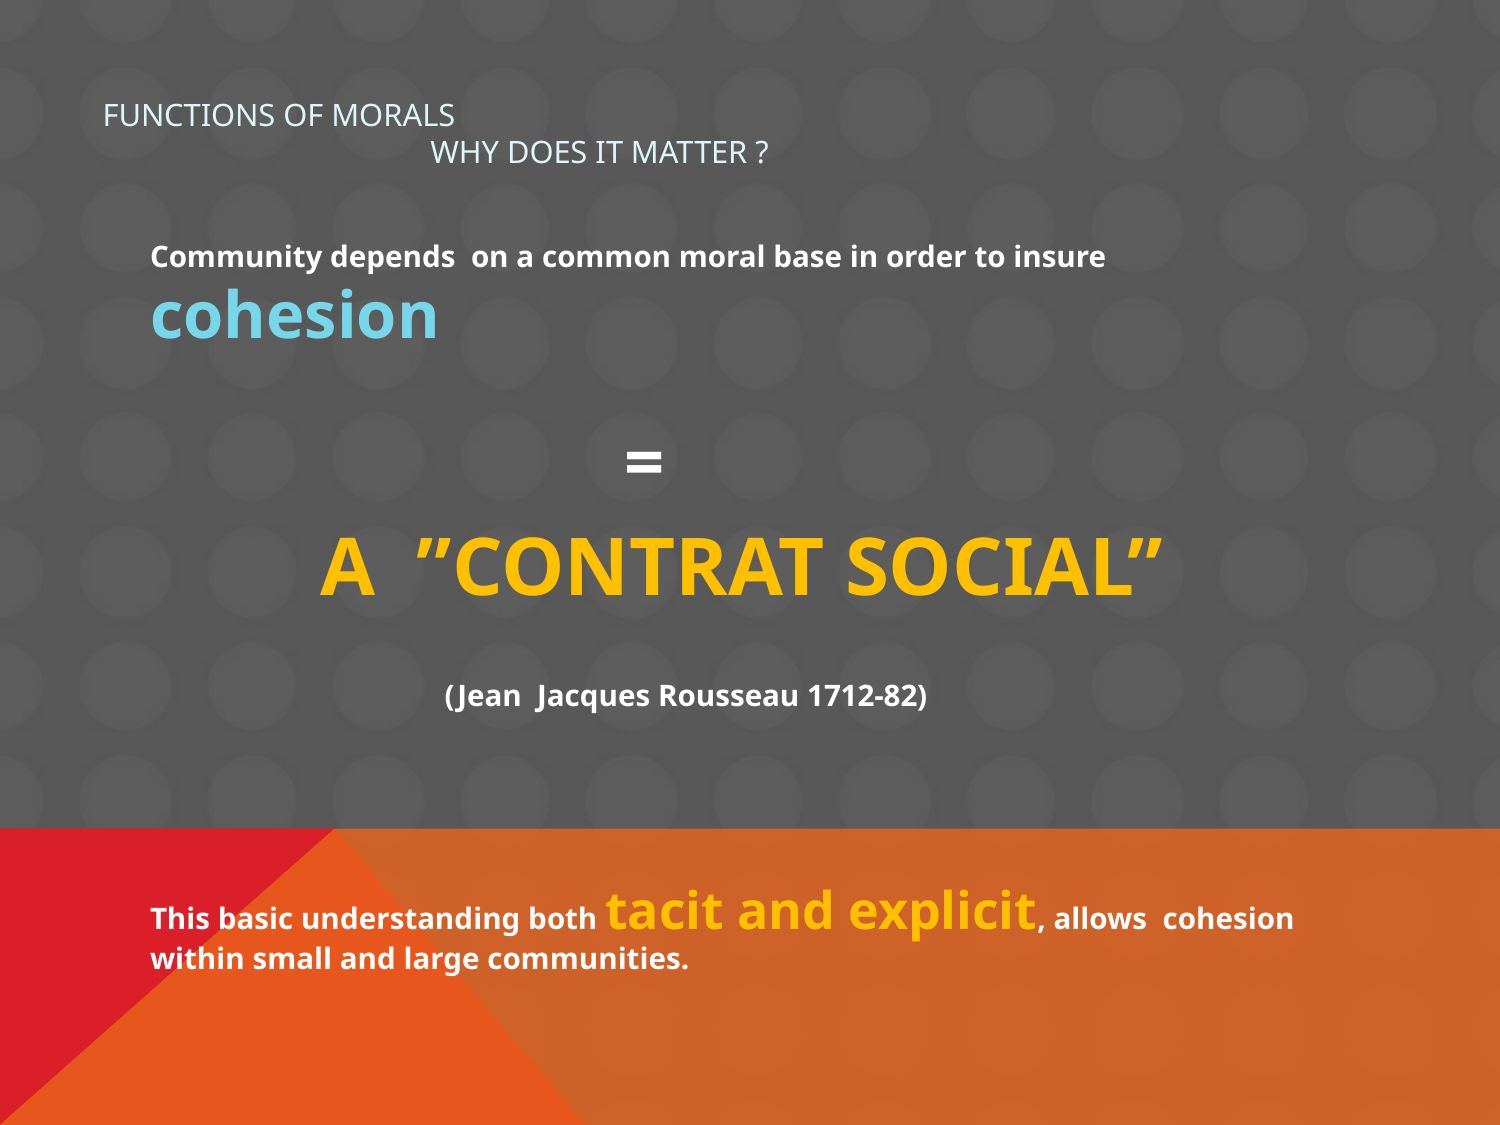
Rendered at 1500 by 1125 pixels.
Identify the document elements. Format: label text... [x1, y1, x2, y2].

title Functions of morals Why does it matter ? [87, 87, 1322, 178]
list Community depends on a common moral base in order to insure cohesion = A ”CONTRAT SOCIAL” (Jean Jacques Rousseau 1712-82) This basic understanding both tacit and explicit, allows cohesion within small and large communities. [135, 180, 1369, 988]
